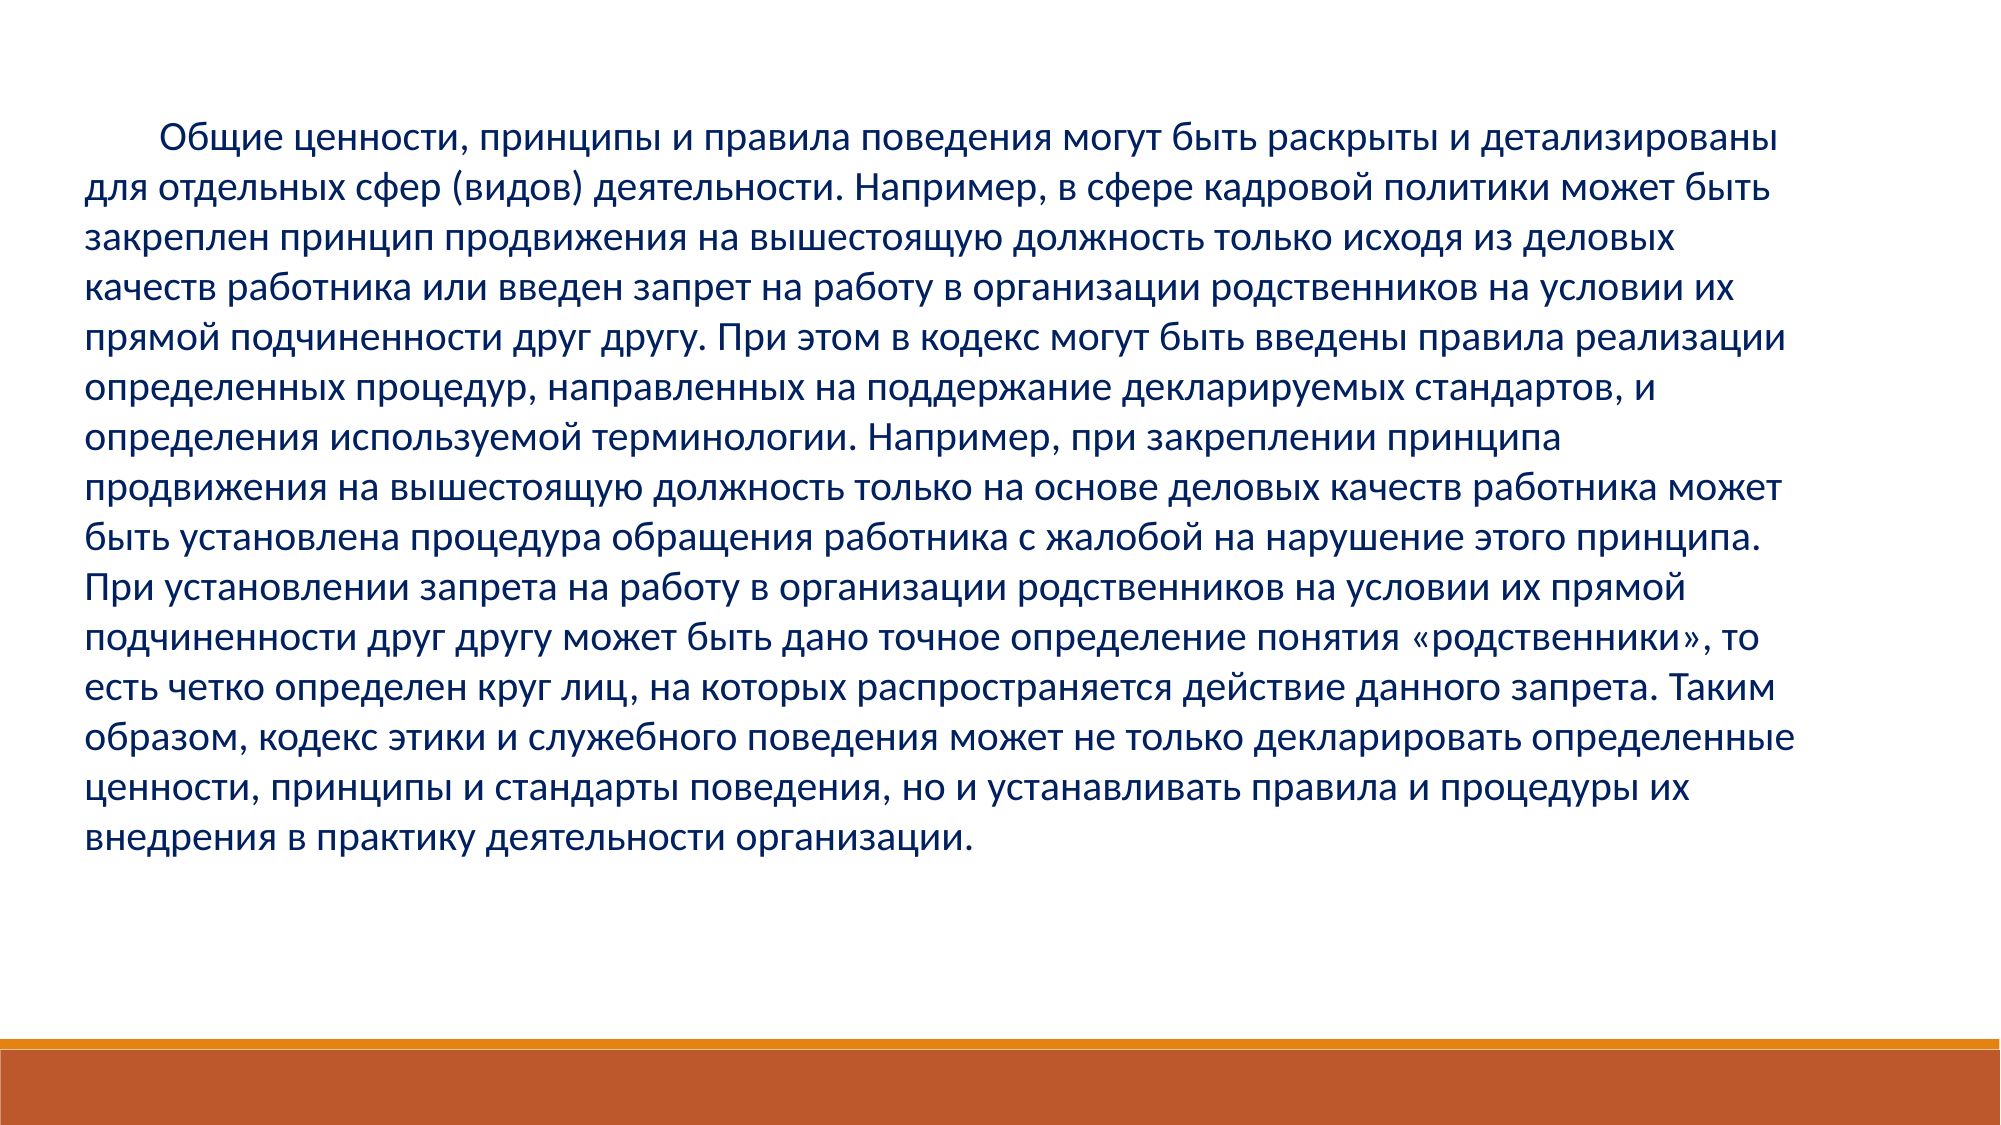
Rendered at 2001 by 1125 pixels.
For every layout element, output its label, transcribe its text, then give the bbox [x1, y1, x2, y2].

text_box Общие ценности, принципы и правила поведения могут быть раскрыты и детализированы для отдельных сфер (видов) деятельности. Например, в сфере кадровой политики может быть закреплен принцип продвижения на вышестоящую должность только исходя из деловых качеств работника или введен запрет на работу в организации родственников на условии их прямой подчиненности друг другу. При этом в кодекс могут быть введены правила реализации определенных процедур, направленных на поддержание декларируемых стандартов, и определения используемой терминологии. Например, при закреплении принципа продвижения на вышестоящую должность только на основе деловых качеств работника может быть установлена процедура обращения работника с жалобой на нарушение этого принципа. При установлении запрета на работу в организации родственников на условии их прямой подчиненности друг другу может быть дано точное определение понятия «родственники», то есть четко определен круг лиц, на которых распространяется действие данного запрета. Таким образом, кодекс этики и служебного поведения может не только декларировать определенные ценности, принципы и стандарты поведения, но и устанавливать правила и процедуры их внедрения в практику деятельности организации. [69, 101, 1817, 867]
